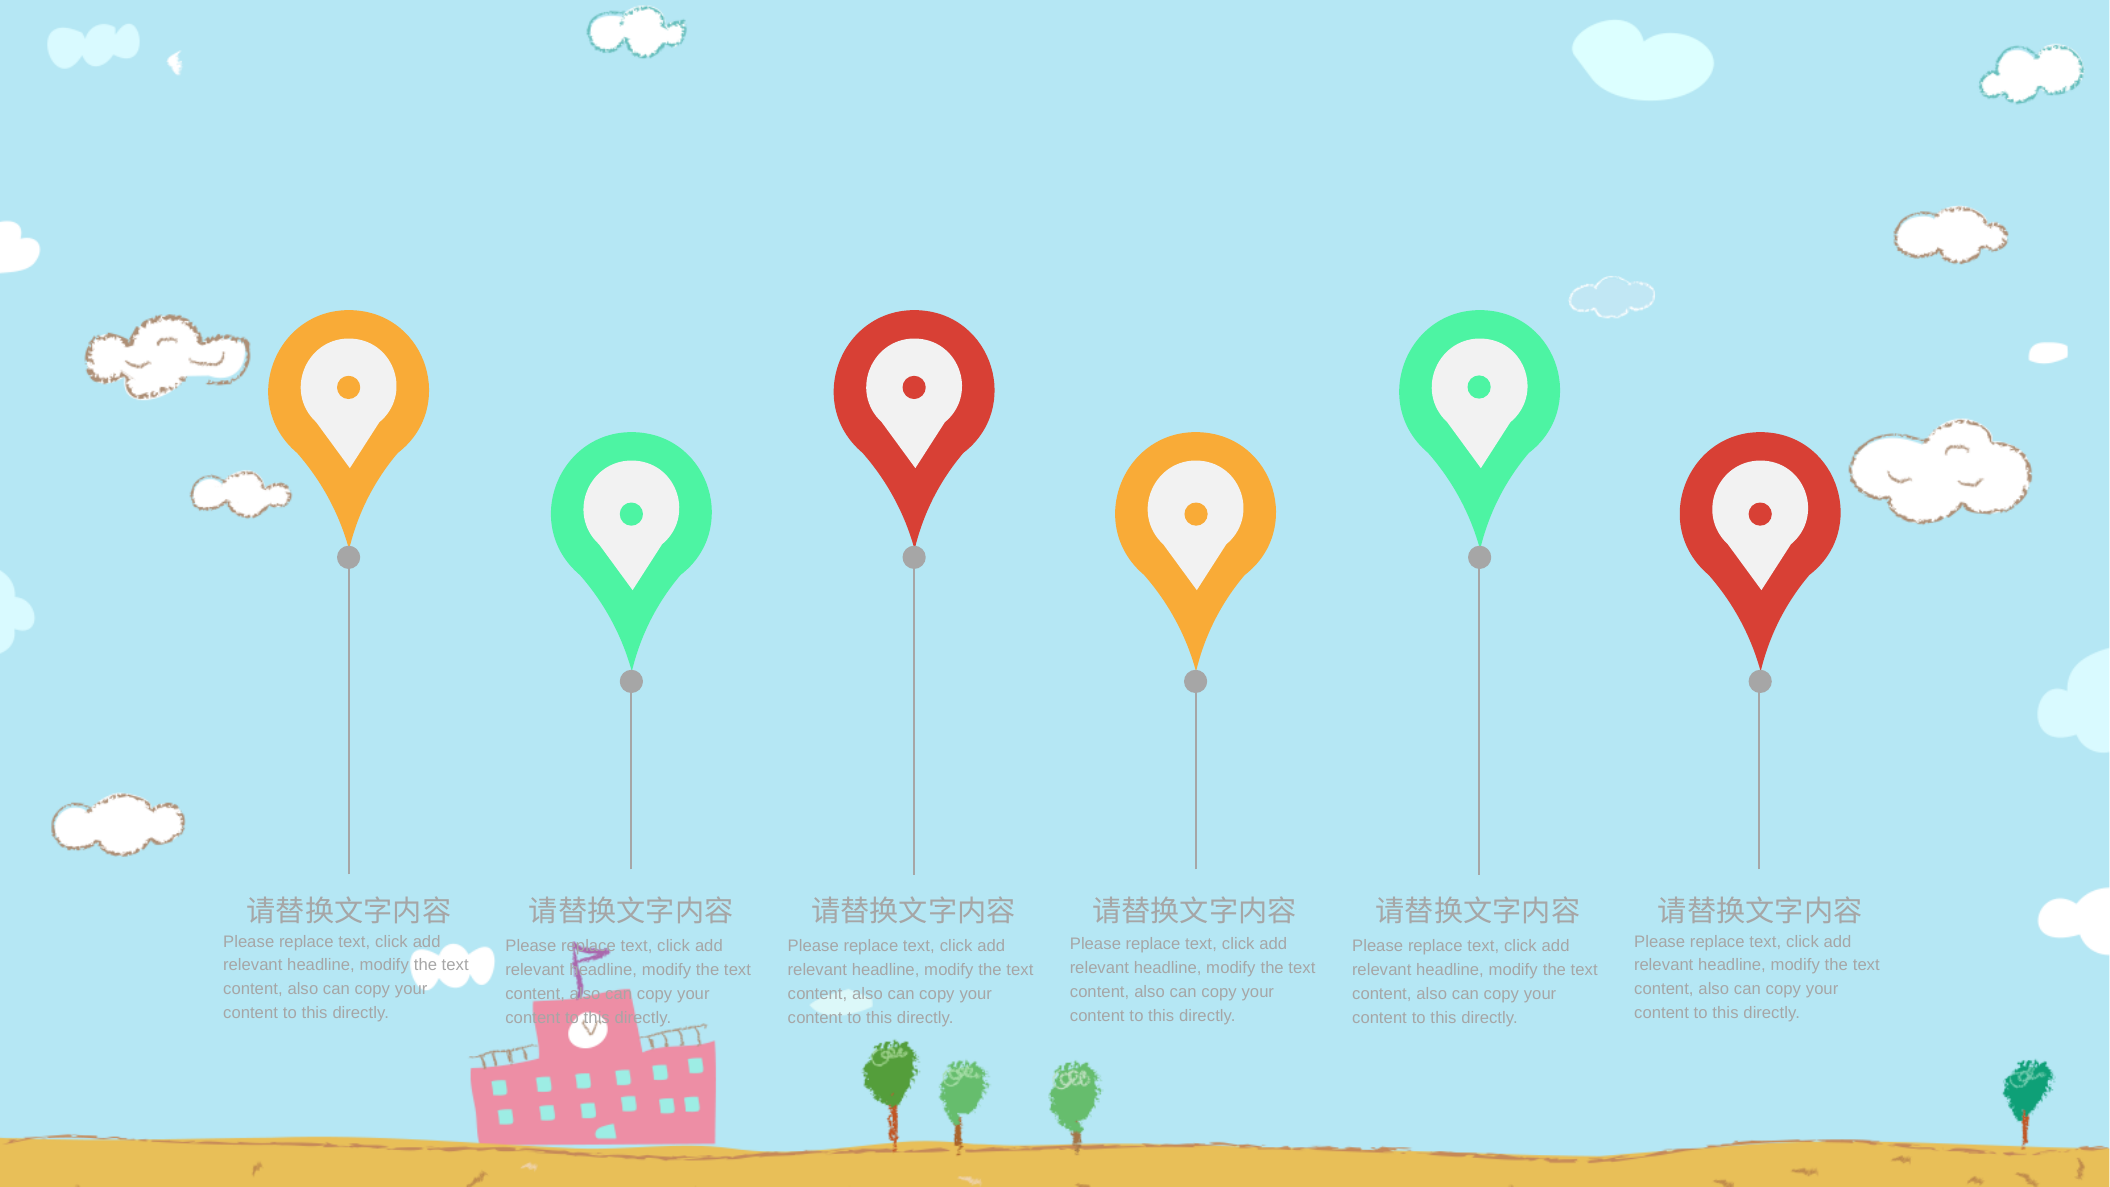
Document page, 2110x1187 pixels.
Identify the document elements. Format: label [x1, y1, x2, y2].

text_box [223, 310, 475, 1022]
text_box [1069, 432, 1322, 1024]
text_box [1634, 432, 1887, 1022]
text_box [787, 310, 1040, 1027]
text_box [505, 432, 758, 1027]
text_box [1351, 310, 1604, 1027]
picture [0, 0, 2110, 1187]
